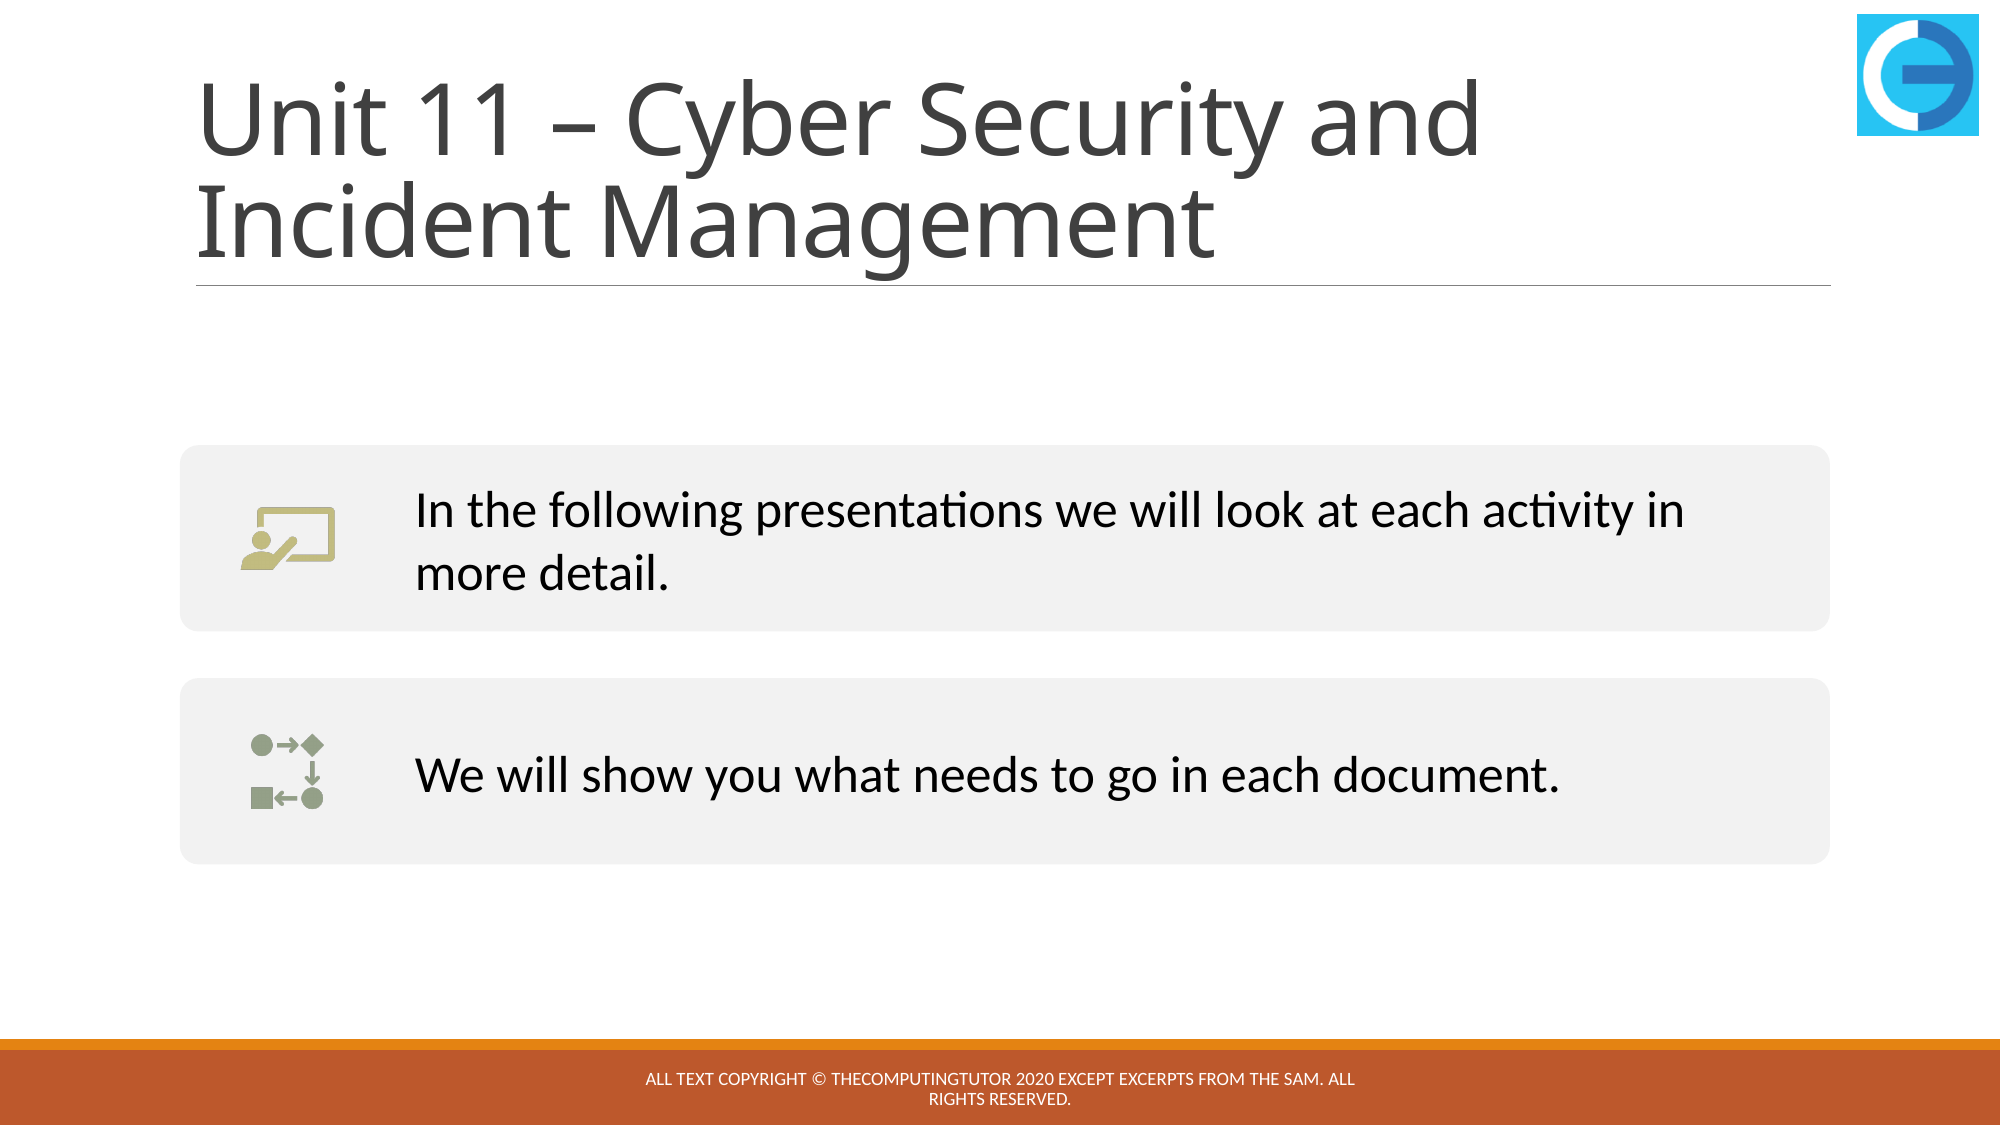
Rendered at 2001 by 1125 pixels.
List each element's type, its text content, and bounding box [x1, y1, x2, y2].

title Unit 11 – Cyber Security and Incident Management [180, 47, 1830, 285]
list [179, 343, 1831, 966]
footer All text copyright © TheComputingTutor 2020 except excerpts from the SAM. All rights Reserved. [604, 1059, 1396, 1120]
picture [1857, 14, 1979, 136]
